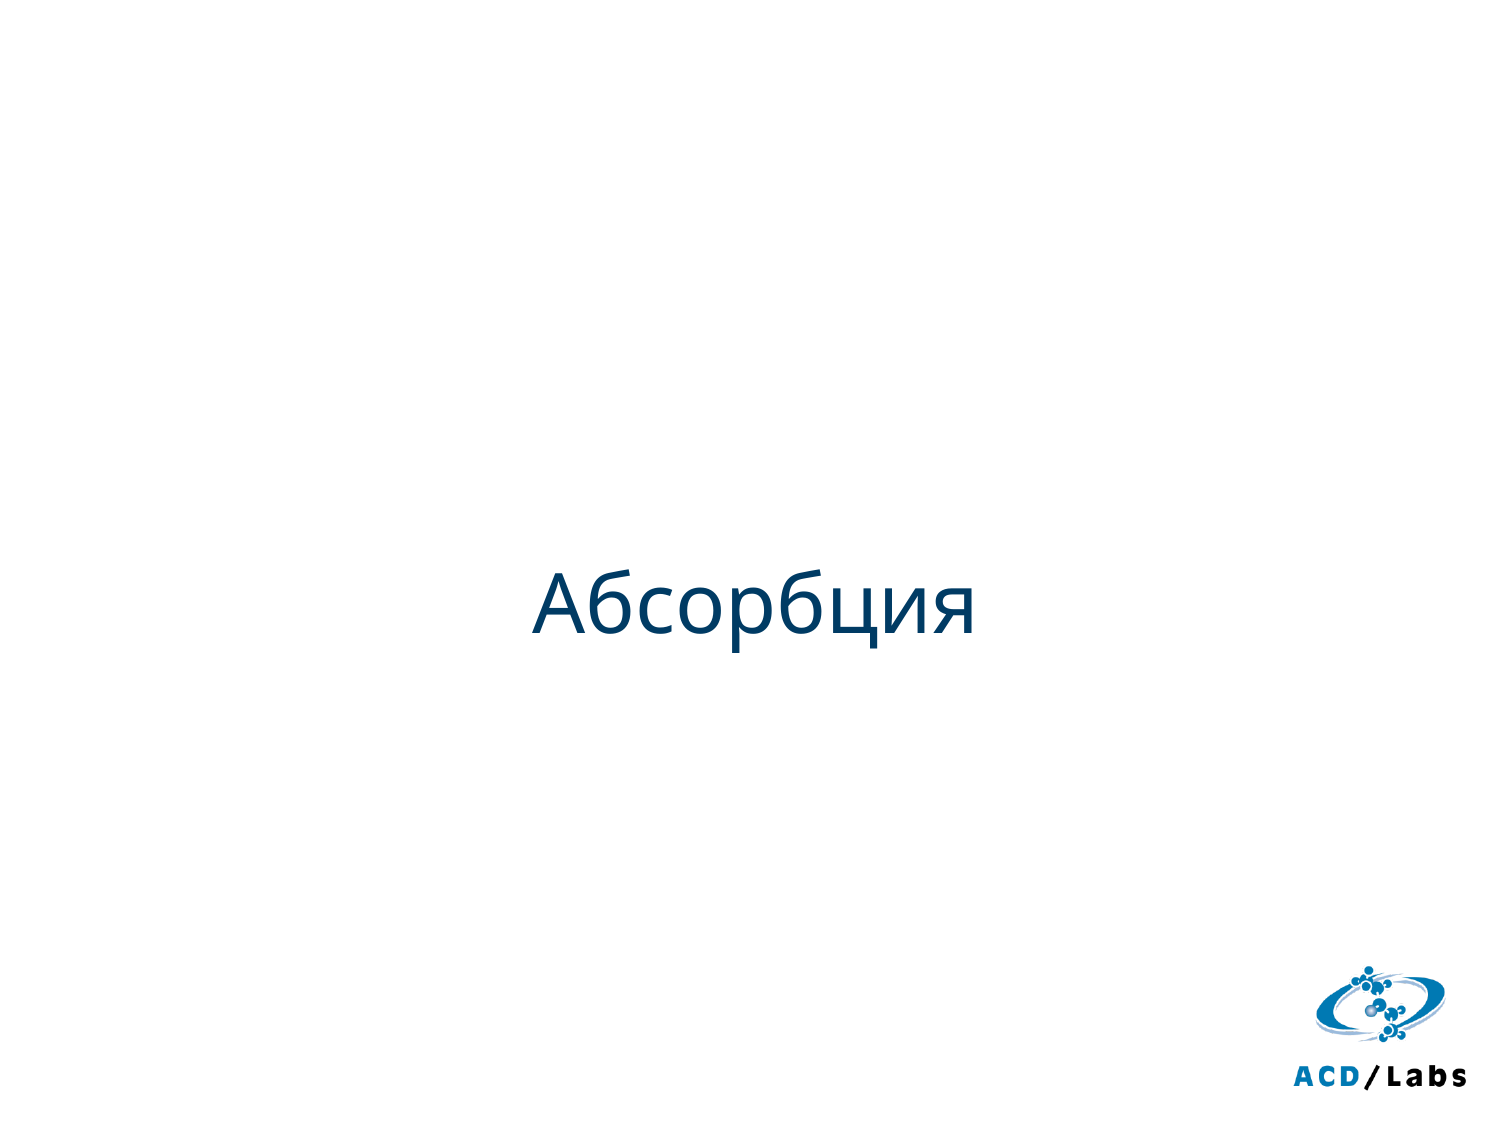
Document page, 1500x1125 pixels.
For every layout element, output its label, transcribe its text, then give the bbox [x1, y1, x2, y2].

picture [1293, 964, 1471, 1101]
list Абсорбция [118, 476, 1394, 724]
